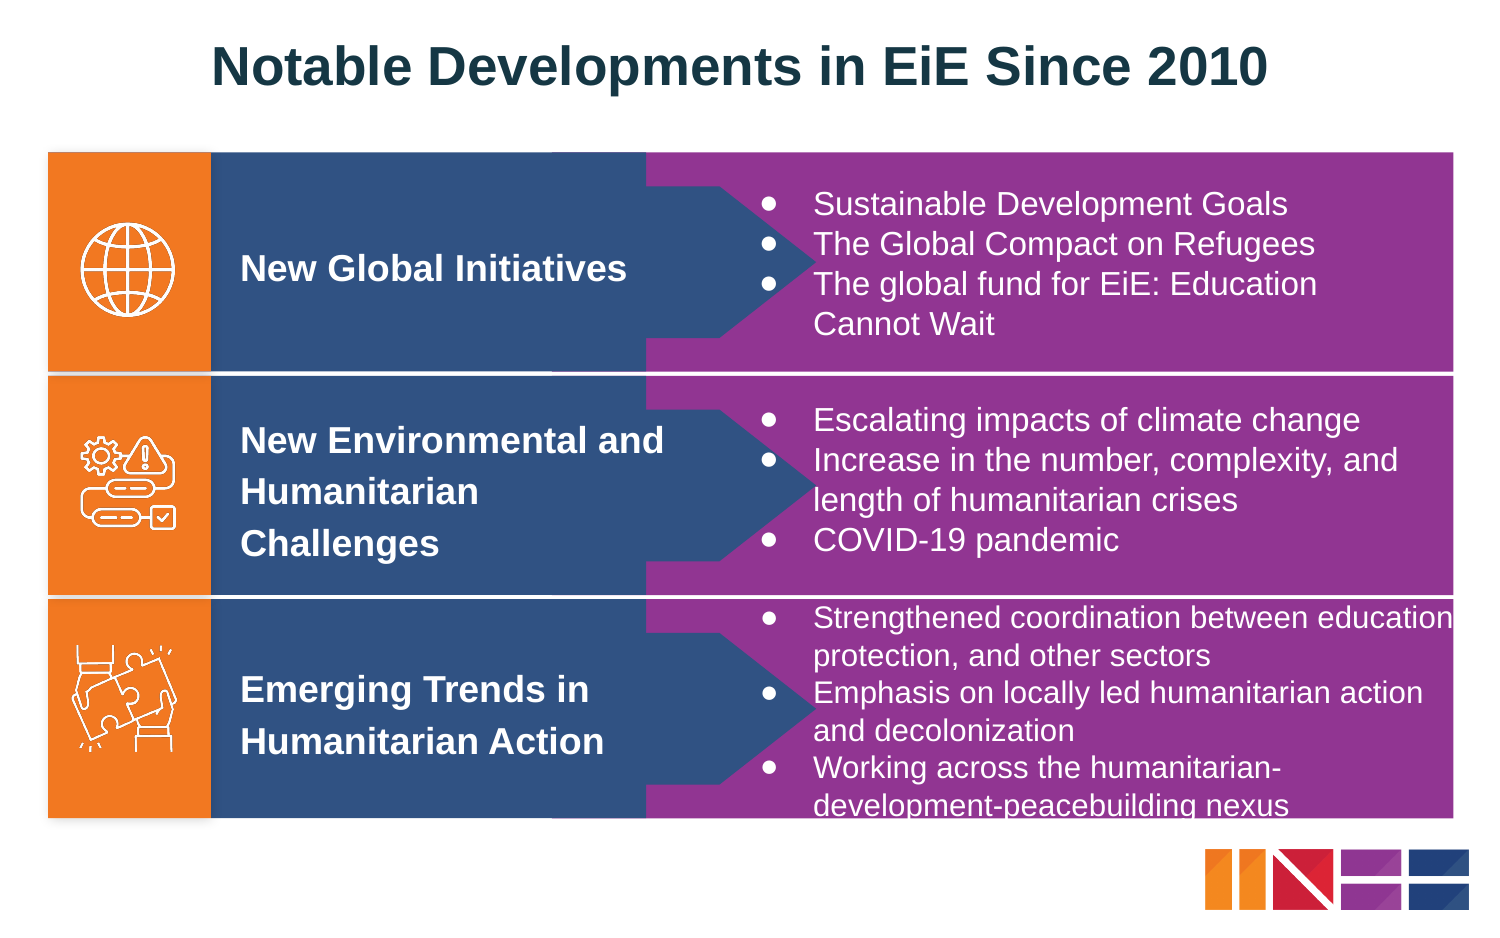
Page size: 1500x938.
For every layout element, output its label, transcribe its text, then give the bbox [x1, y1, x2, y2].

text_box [47, 152, 1454, 372]
picture [64, 639, 185, 760]
picture [71, 427, 185, 536]
title Notable Developments in EiE Since 2010 [26, 15, 1471, 112]
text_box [47, 598, 1483, 820]
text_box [47, 378, 1454, 596]
picture [1205, 849, 1469, 910]
picture [74, 215, 183, 324]
